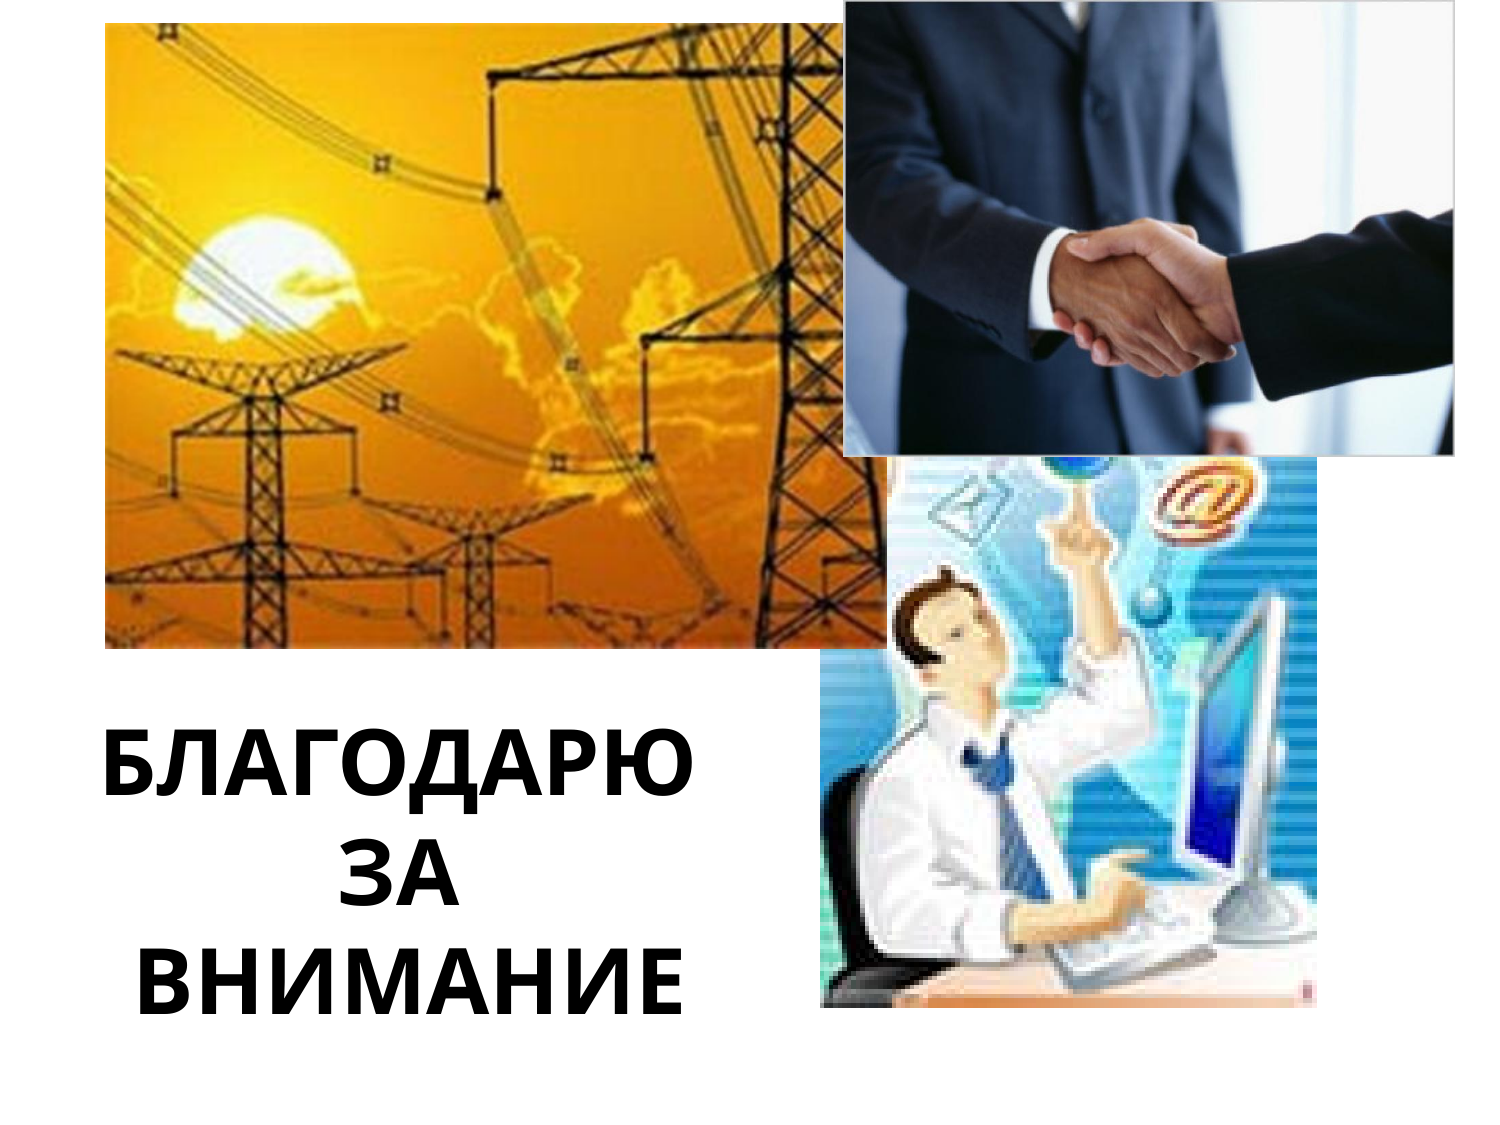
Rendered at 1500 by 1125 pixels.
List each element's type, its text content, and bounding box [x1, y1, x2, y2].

title БЛАГОДАРЮ ЗА ВНИМАНИЕ [23, 667, 798, 1069]
picture [105, 0, 1456, 1008]
